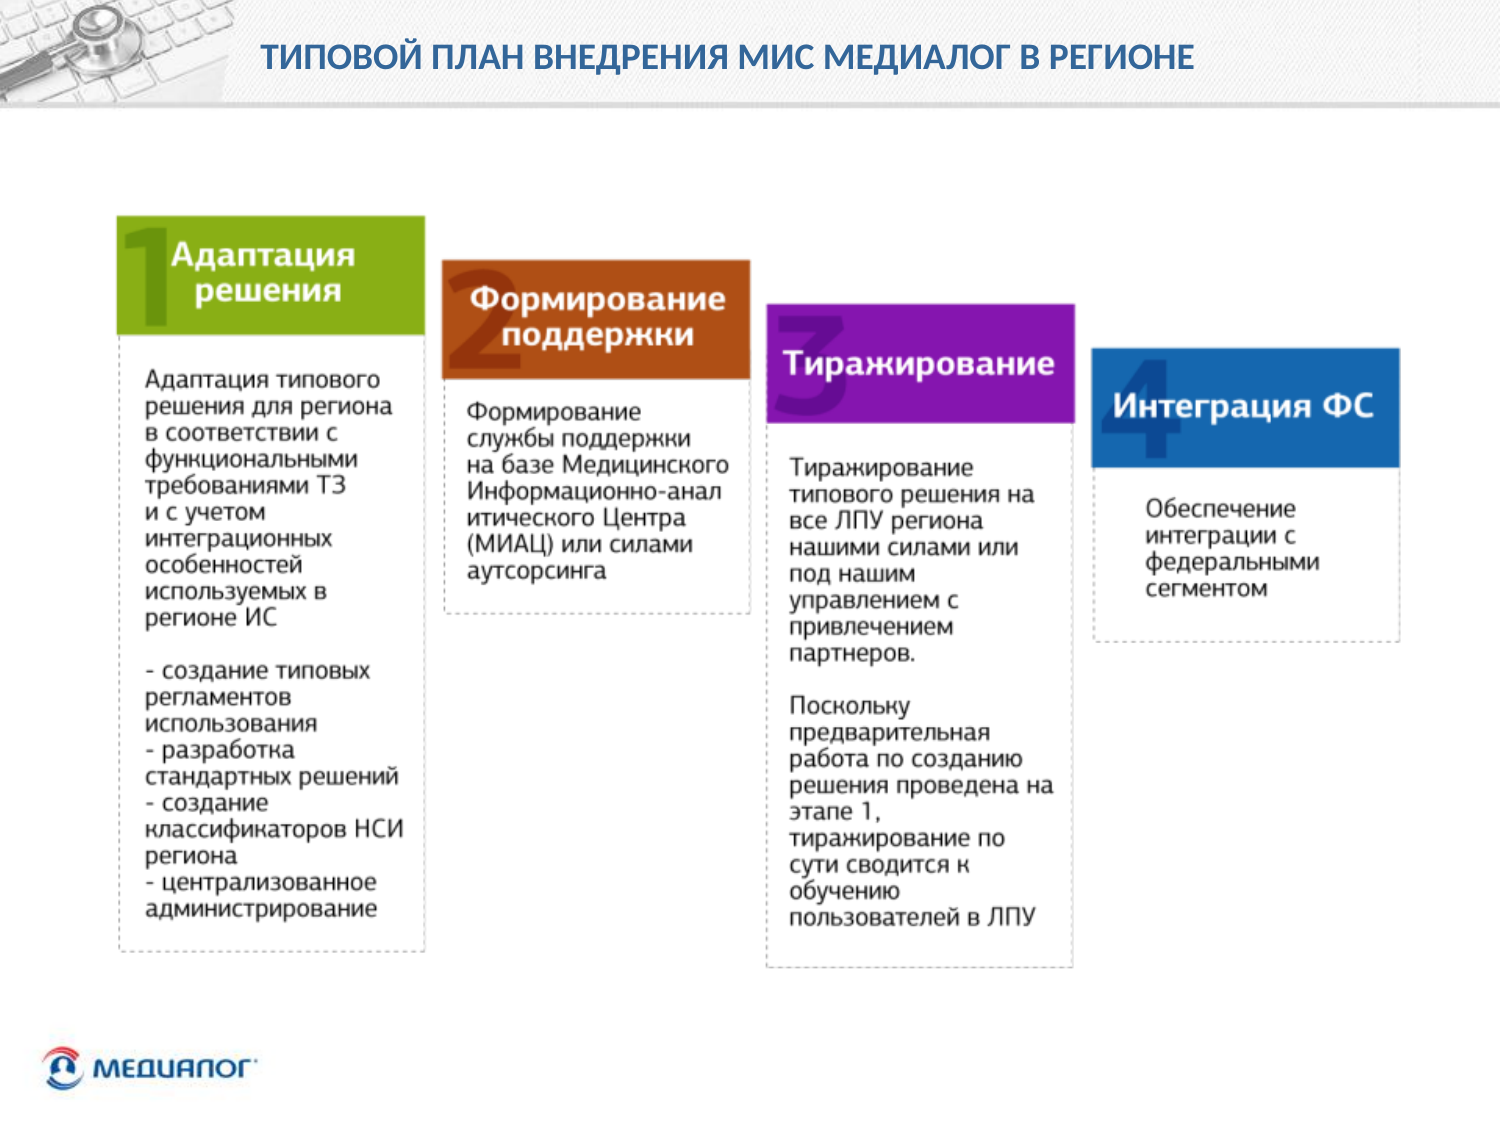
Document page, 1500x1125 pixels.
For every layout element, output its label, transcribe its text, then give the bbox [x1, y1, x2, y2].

picture [0, 0, 1500, 1125]
text_box ТИПОВОЙ ПЛАН ВНЕДРЕНИЯ МИС МЕДИАЛОГ В РЕГИОНЕ [245, 24, 1312, 96]
